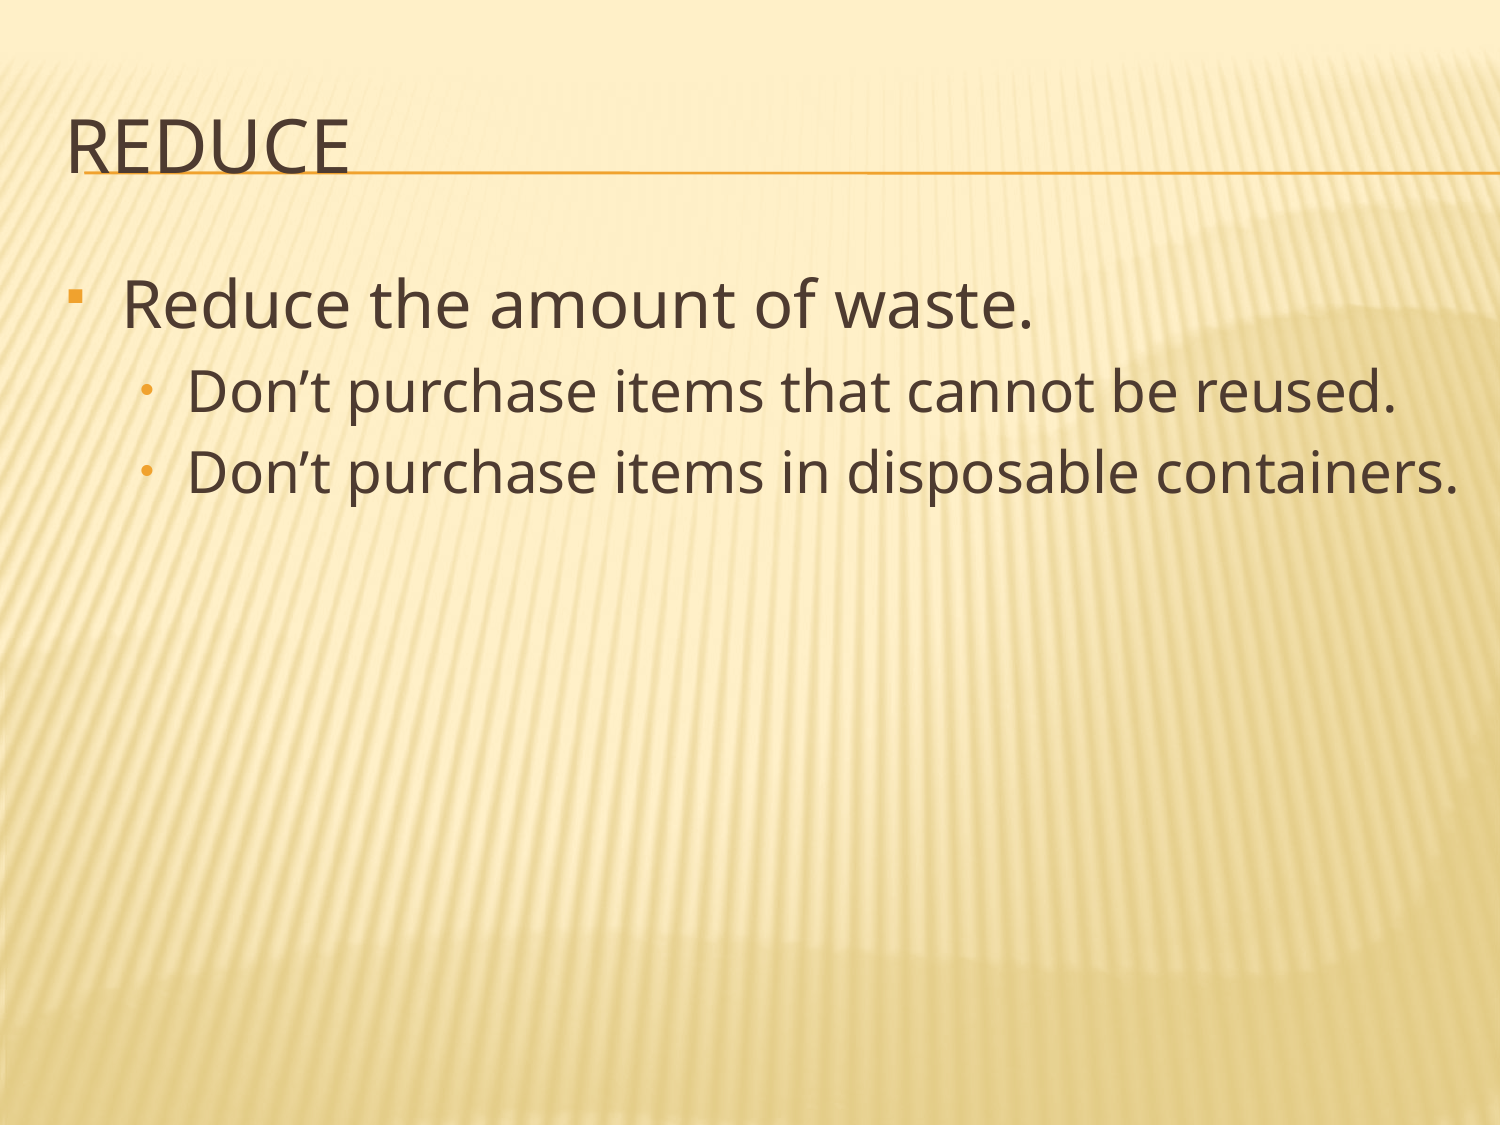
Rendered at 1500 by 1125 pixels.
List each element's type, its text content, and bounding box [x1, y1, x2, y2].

list Reduce the amount of waste. Don’t purchase items that cannot be reused. Don’t purchase items in disposable containers. [50, 254, 1475, 998]
title Reduce [50, 75, 1475, 213]
